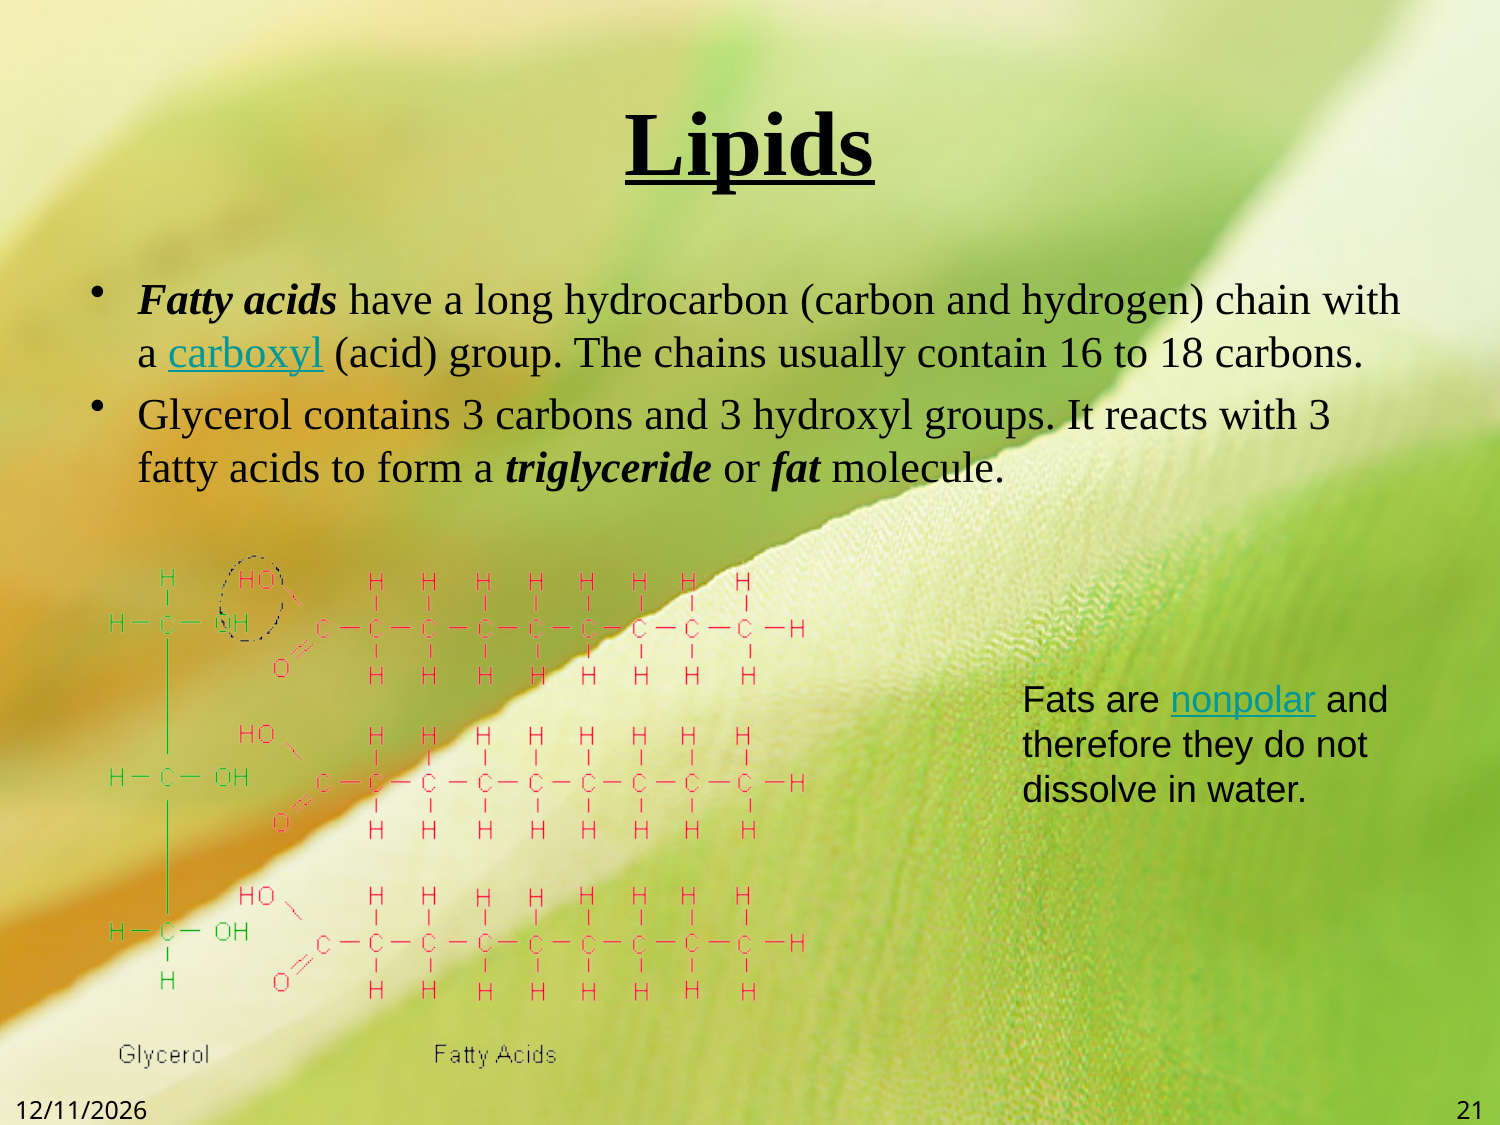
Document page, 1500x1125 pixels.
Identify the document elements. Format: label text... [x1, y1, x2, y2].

text_box Fats are nonpolar and therefore they do not dissolve in water. [1007, 667, 1418, 818]
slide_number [0, 1087, 351, 1125]
list Fatty acids have a long hydrocarbon (carbon and hydrogen) chain with a carboxyl (acid) group. The chains usually contain 16 to 18 carbons. Glycerol contains 3 carbons and 3 hydroxyl groups. It reacts with 3 fatty acids to form a triglyceride or fat molecule. [74, 262, 1426, 552]
title Lipids [74, 44, 1426, 233]
picture [0, 0, 1500, 1125]
slide_number 21 [1324, 1087, 1500, 1125]
